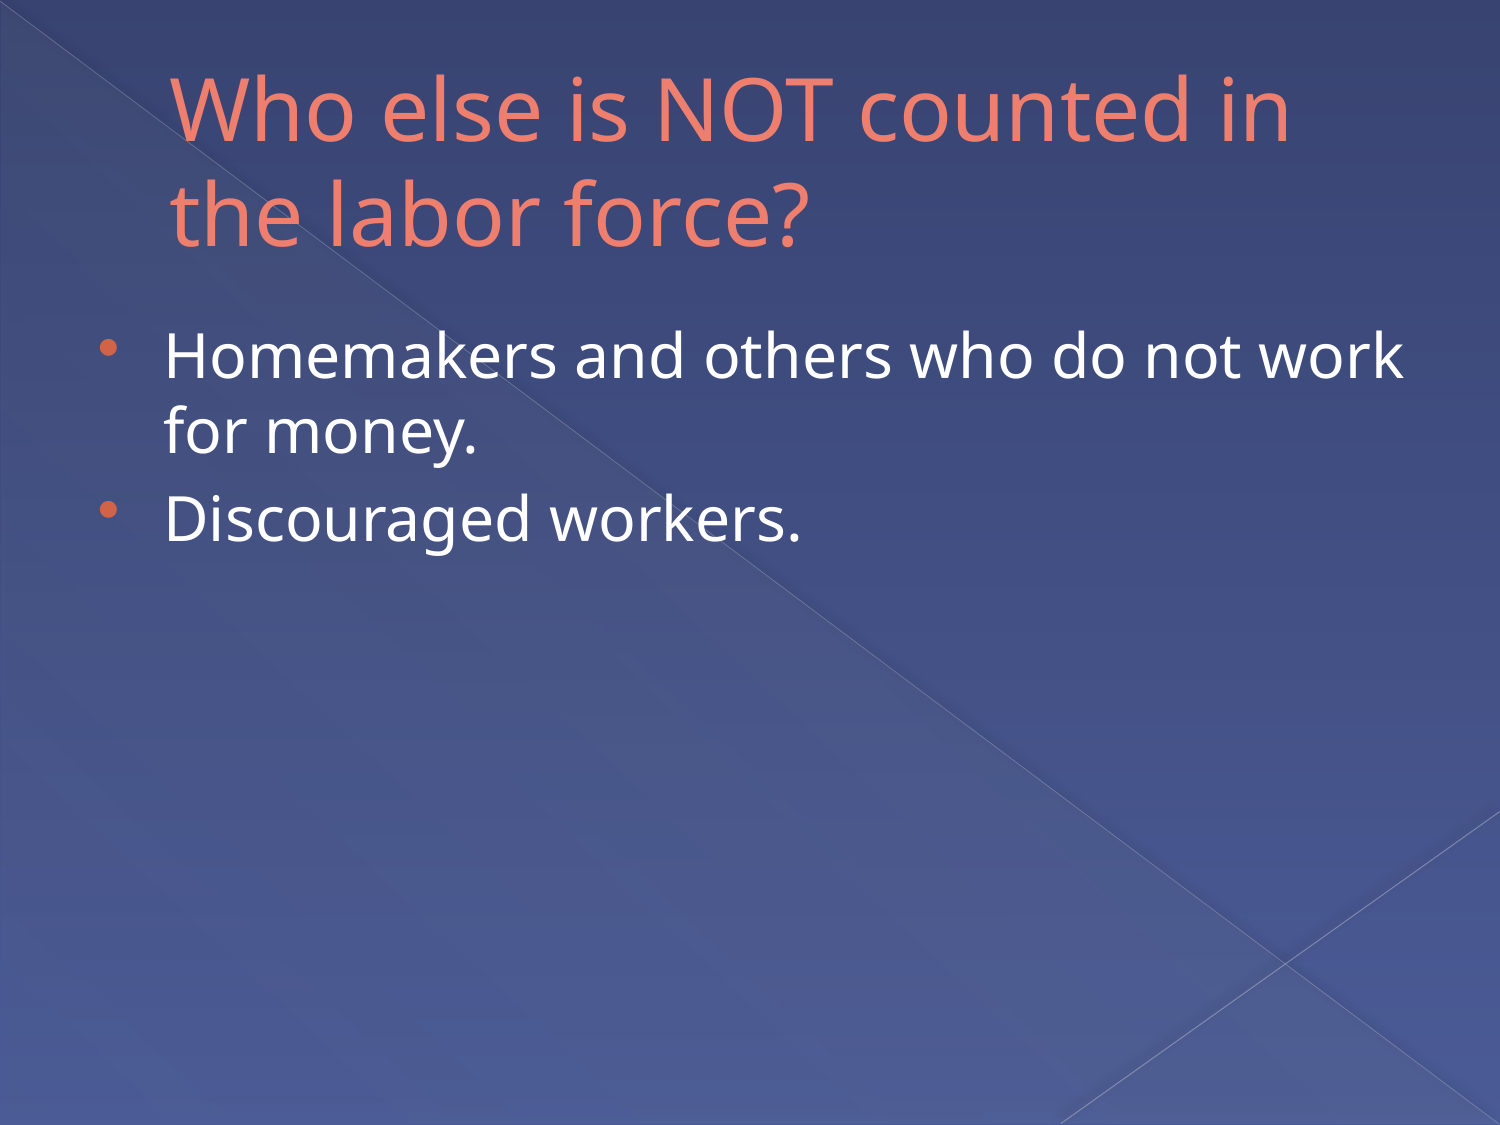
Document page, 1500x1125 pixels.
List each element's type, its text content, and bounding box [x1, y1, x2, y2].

list Homemakers and others who do not work for money. Discouraged workers. [75, 308, 1425, 1059]
title Who else is NOT counted in the labor force? [75, 43, 1425, 274]
